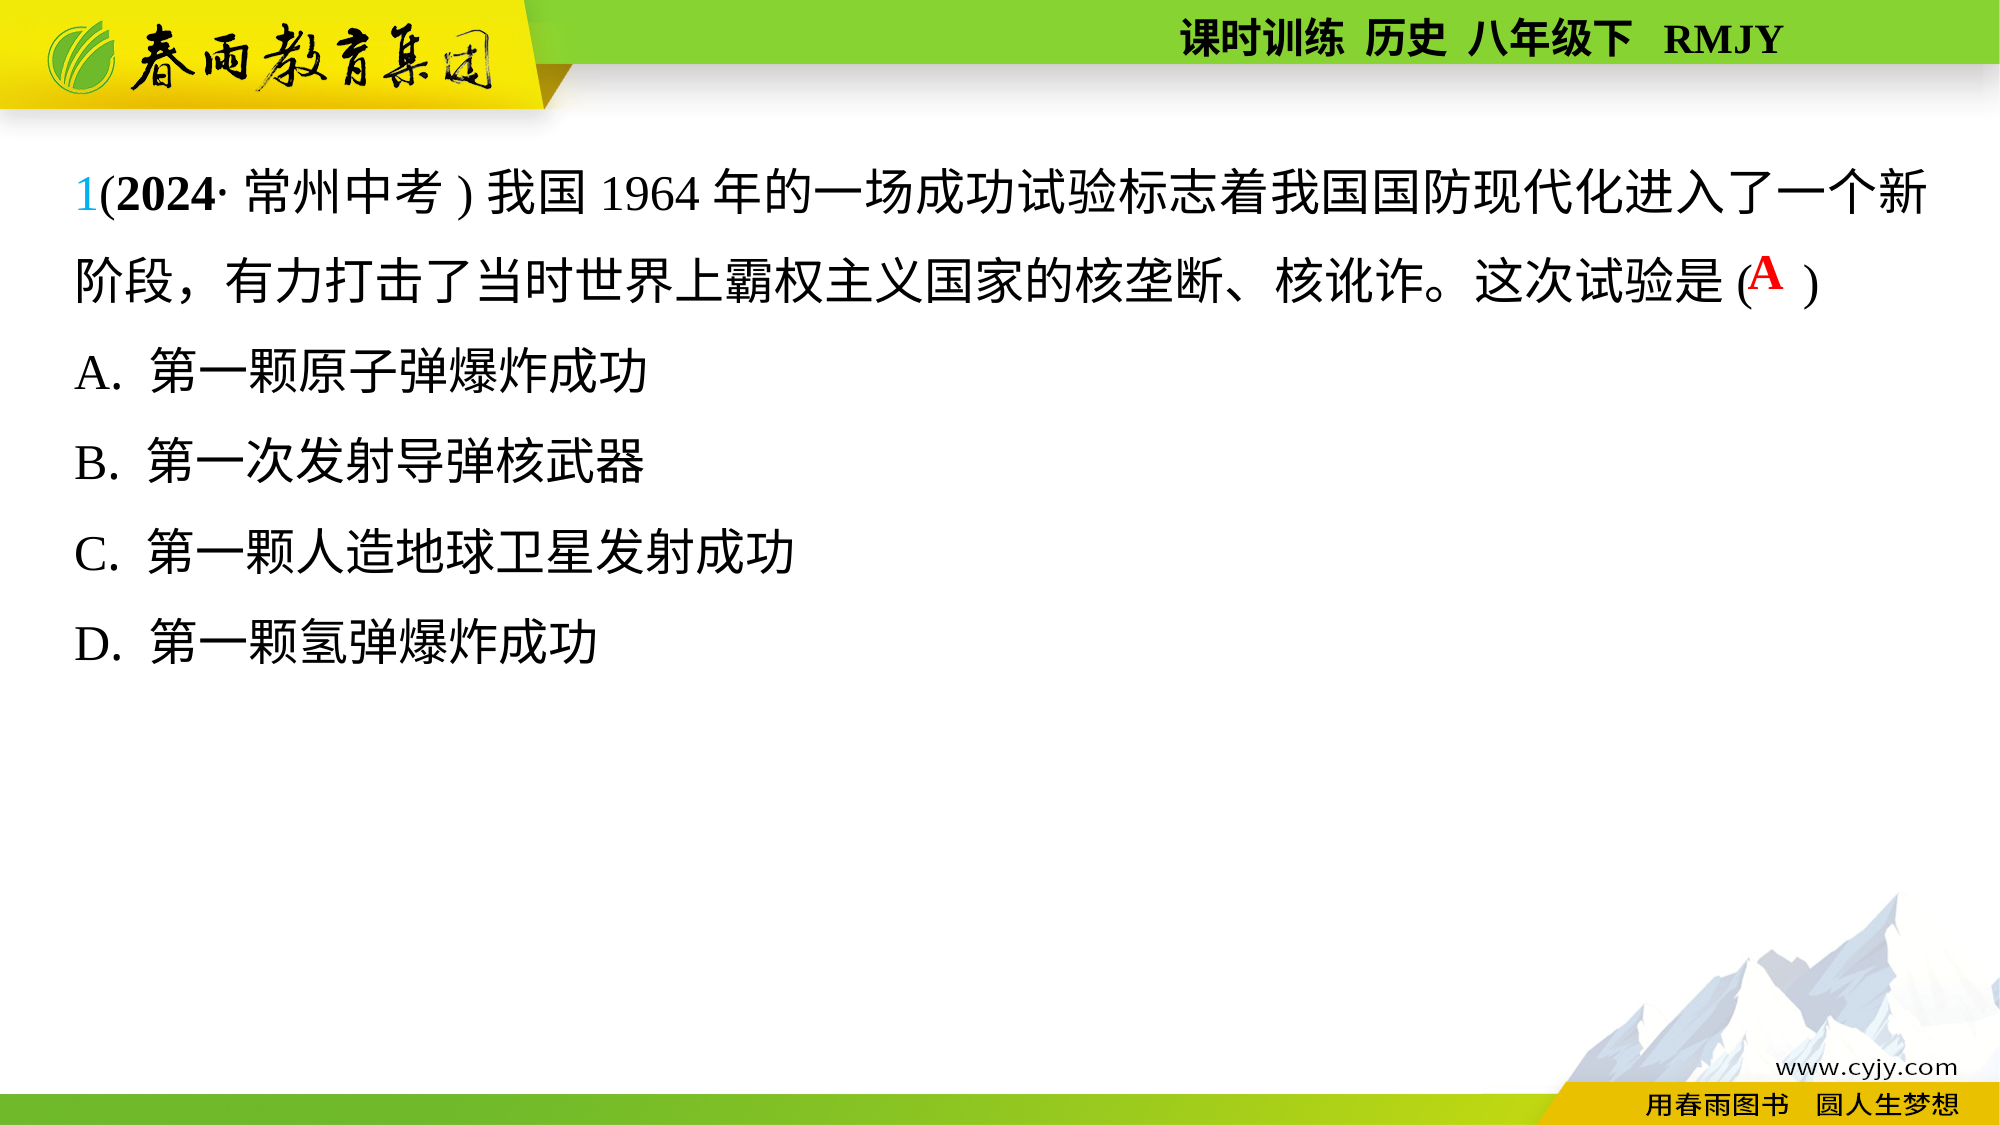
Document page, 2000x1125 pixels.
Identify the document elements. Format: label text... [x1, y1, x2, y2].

picture [0, 0, 2000, 1125]
text_box A [1732, 231, 1799, 307]
list 1(2024·常州中考)我国1964年的一场成功试验标志着我国国防现代化进入了一个新阶段，有力打击了当时世界上霸权主义国家的核垄断、核讹诈。这次试验是( ) A. 第一颗原子弹爆炸成功 B. 第一次发射导弹核武器 C. 第一颗人造地球卫星发射成功 D. 第一颗氢弹爆炸成功 [59, 122, 1944, 683]
